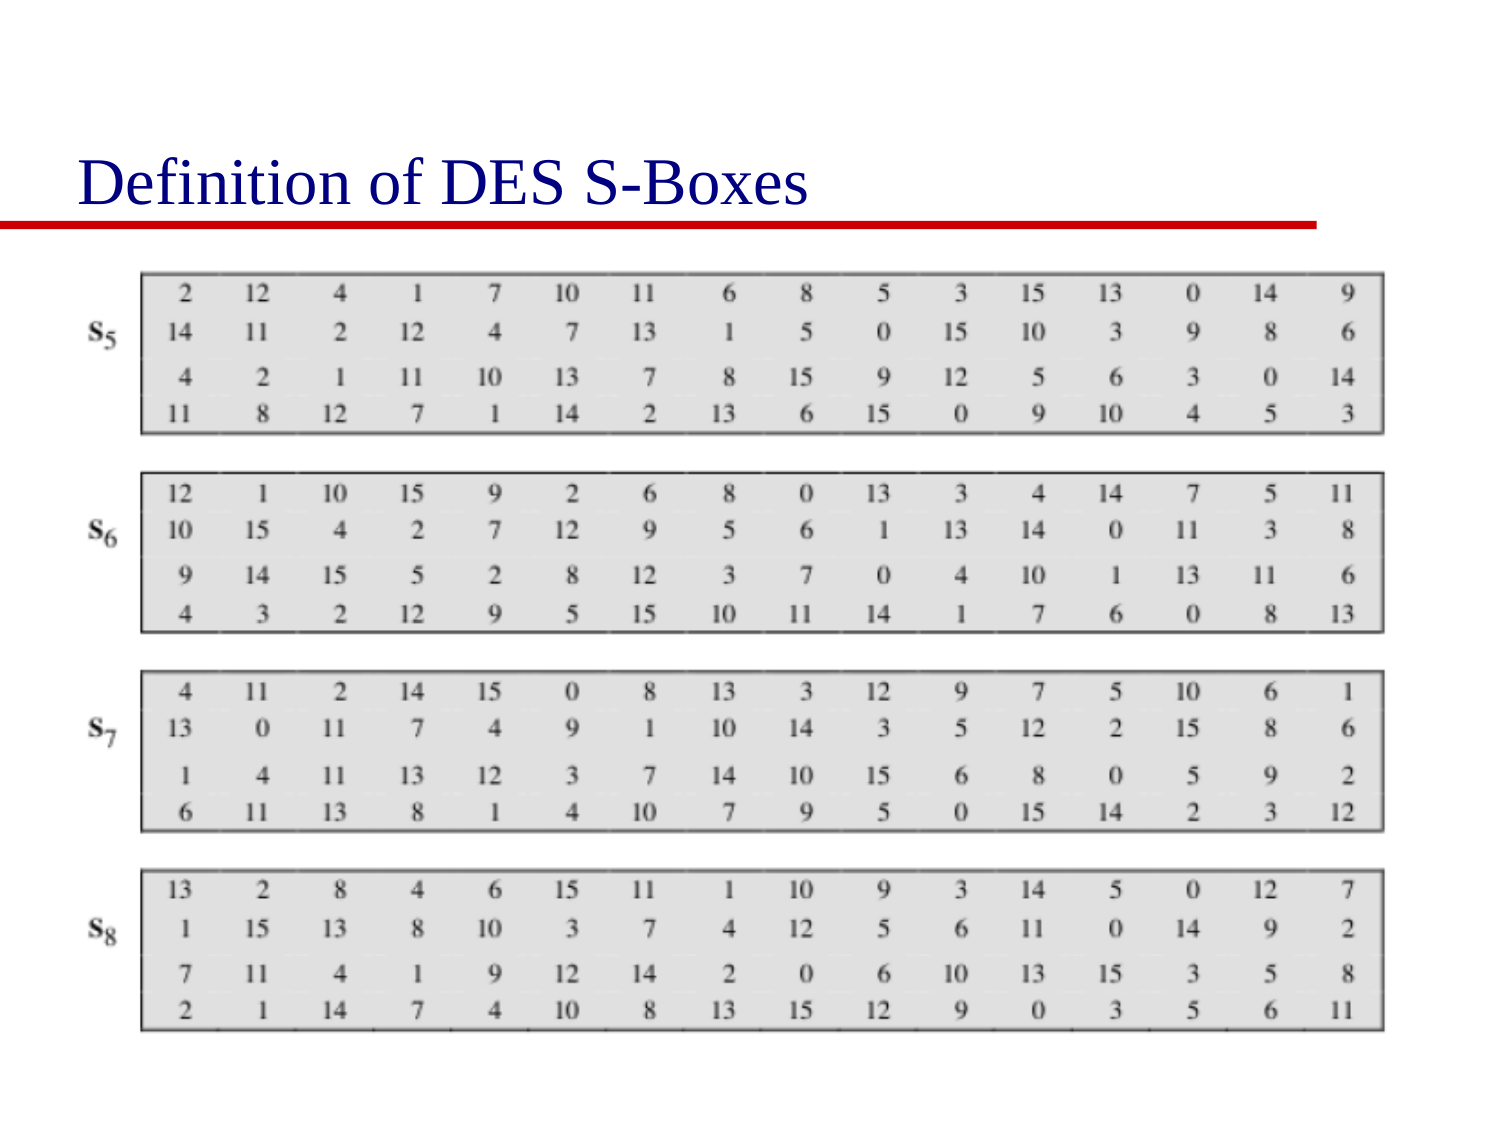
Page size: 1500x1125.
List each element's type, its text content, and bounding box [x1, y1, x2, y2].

picture [76, 237, 1412, 1067]
title Definition of DES S-Boxes [62, 43, 1338, 226]
